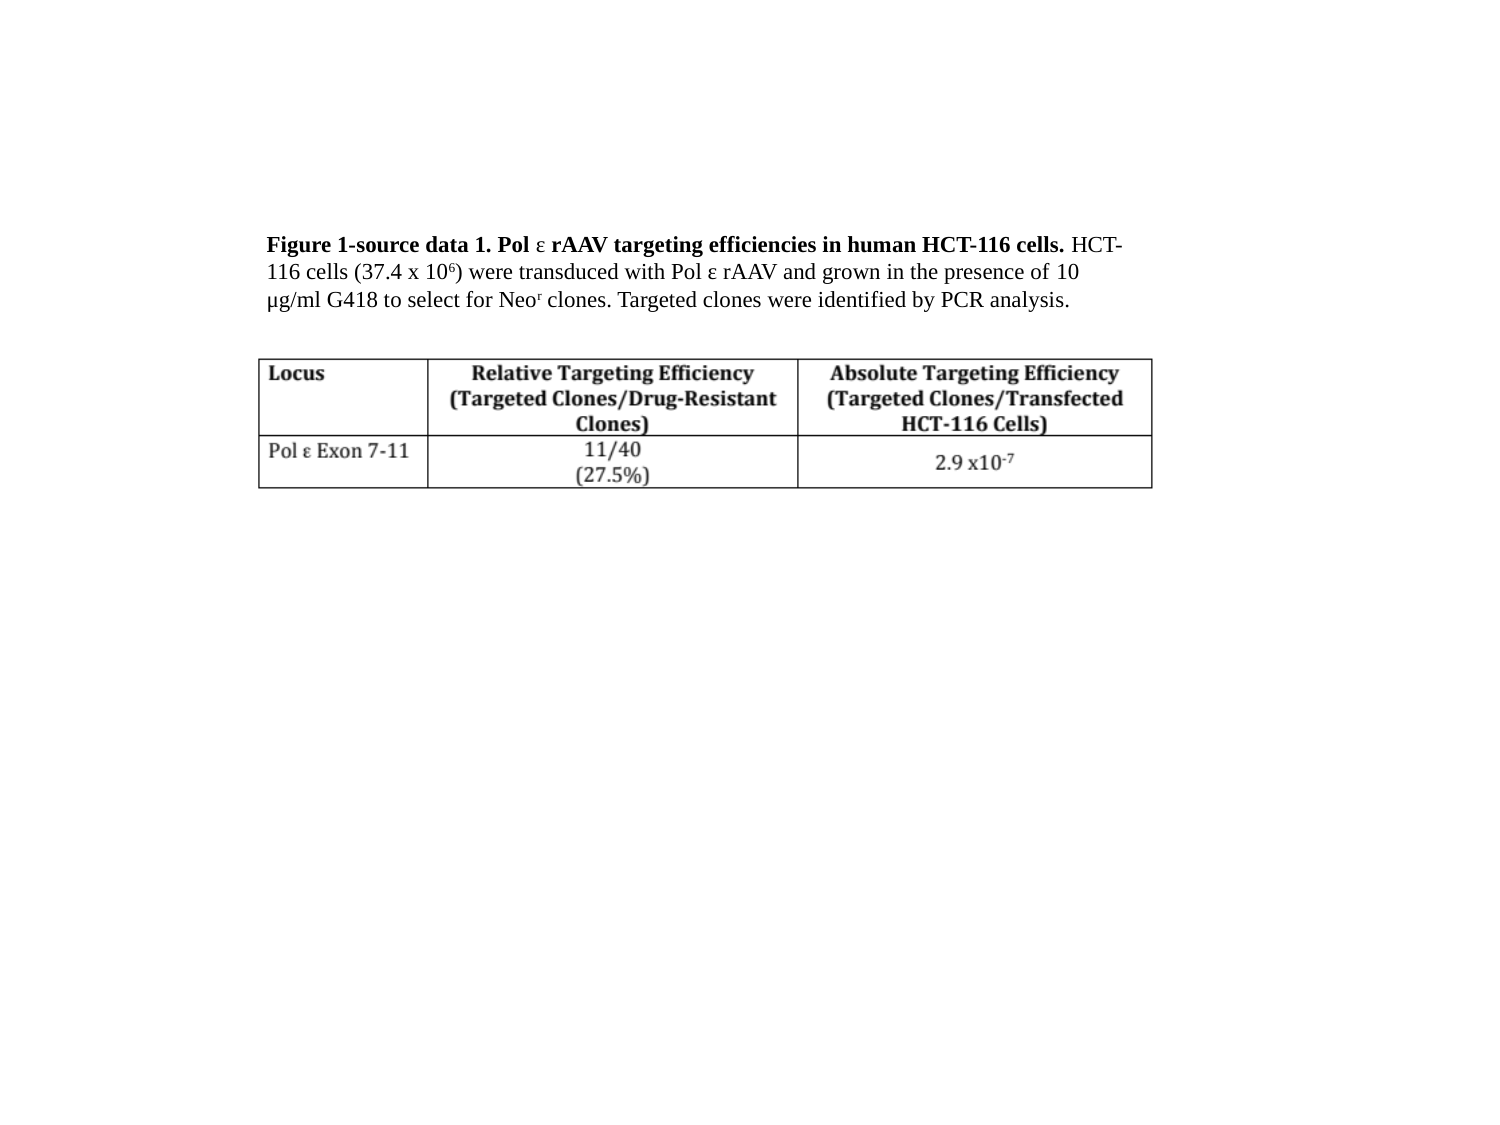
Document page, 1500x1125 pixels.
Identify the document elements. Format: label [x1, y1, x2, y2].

picture [220, 215, 1181, 518]
